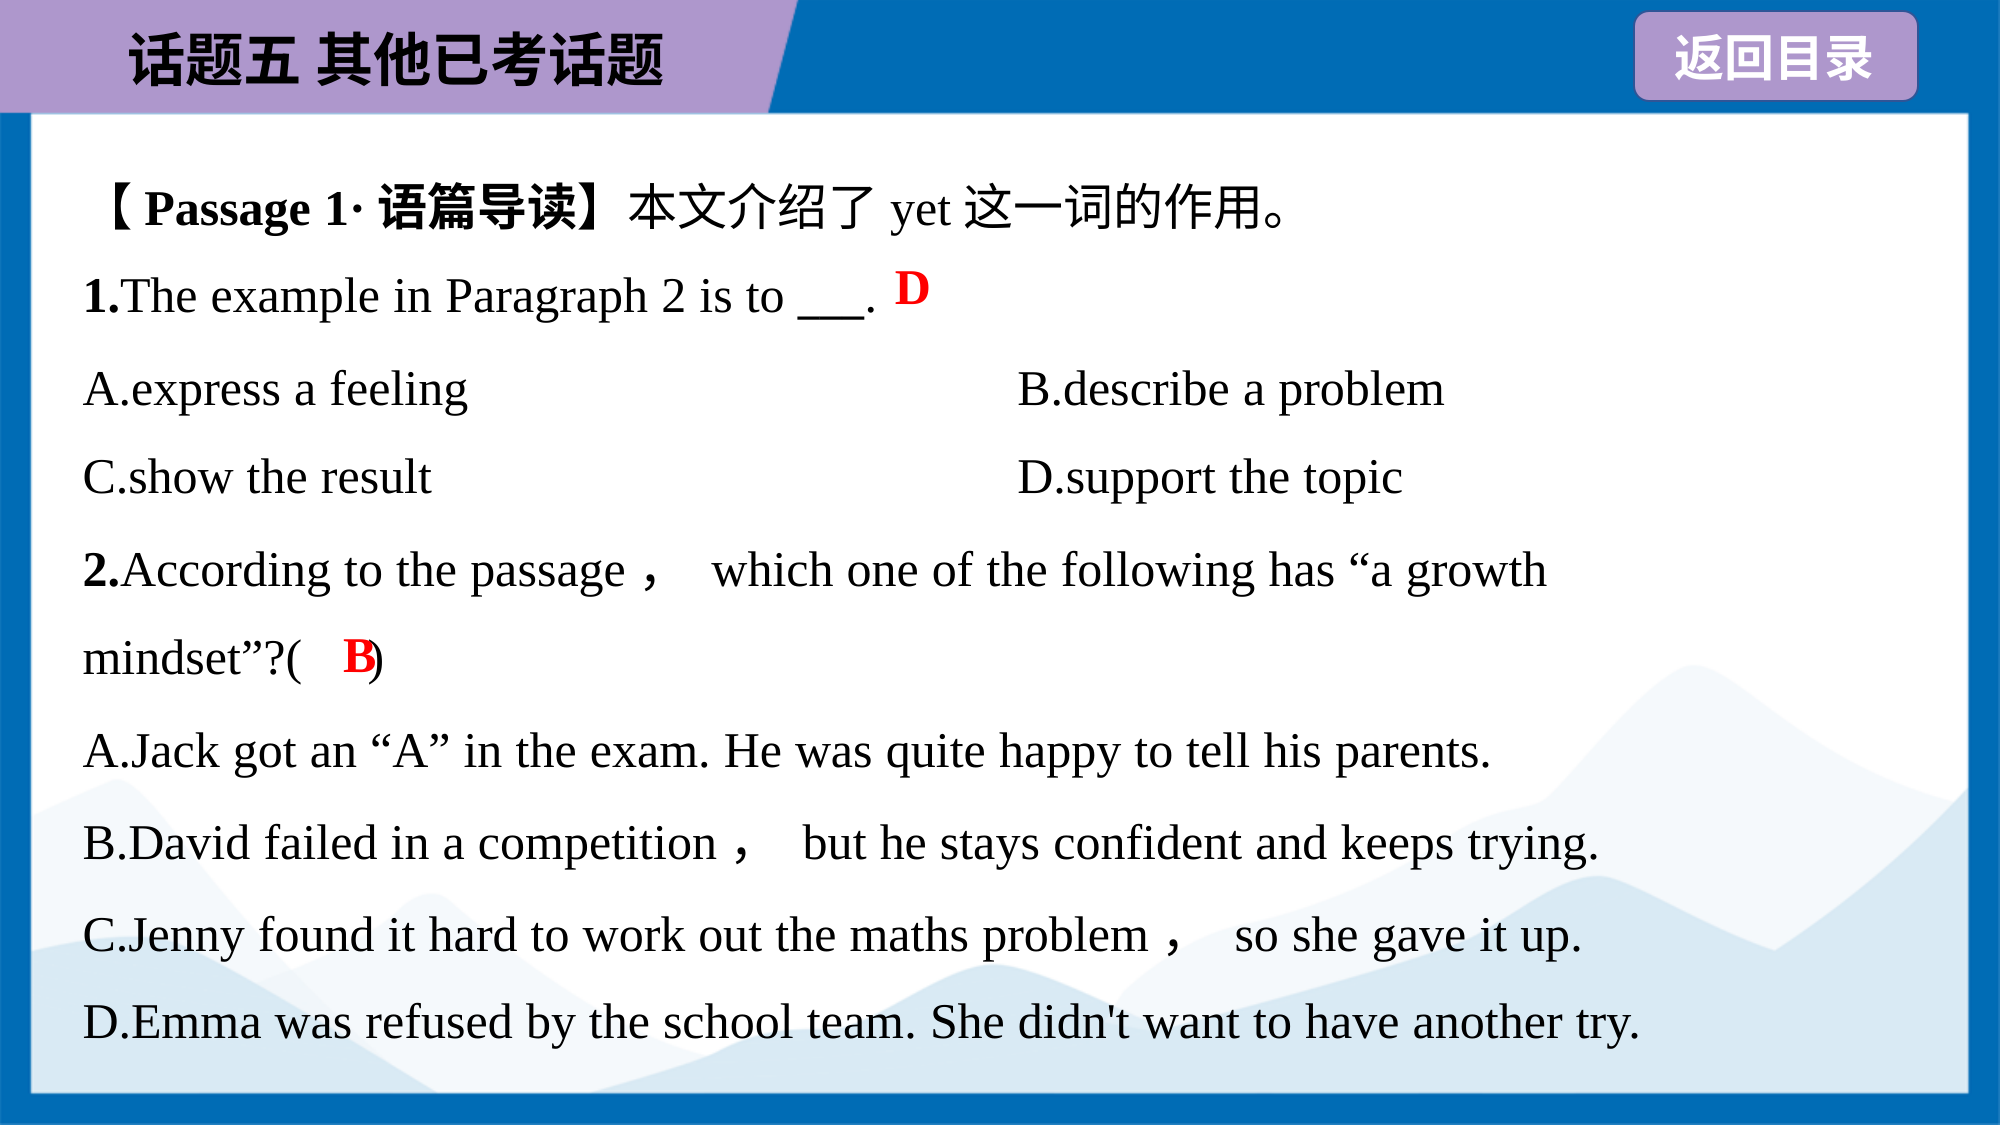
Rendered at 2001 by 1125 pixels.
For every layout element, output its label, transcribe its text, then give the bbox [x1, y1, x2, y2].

text_box A.express a feeling B.describe a problem C.show the result D.support the topic [82, 323, 1917, 494]
text_box 2.According to the passage， which one of the following has “a growth mindset”?( ) [82, 505, 1917, 675]
text_box 1.The example in Paragraph 2 is to ___. [82, 235, 1917, 313]
text_box D [876, 227, 949, 306]
text_box 【Passage 1·语篇导读】本文介绍了yet这一词的作用。 [82, 147, 1917, 226]
text_box A.Jack got an “A” in the exam. He was quite happy to tell his parents. B.David failed in a competition， but he stays confident and keeps trying. C.Jenny found it hard to work out the maths problem， so she gave it up. D.Emma was refused by the school team. She didn't want to have another try. [82, 686, 1917, 1039]
picture [0, 0, 2000, 1125]
text_box B [325, 594, 395, 674]
